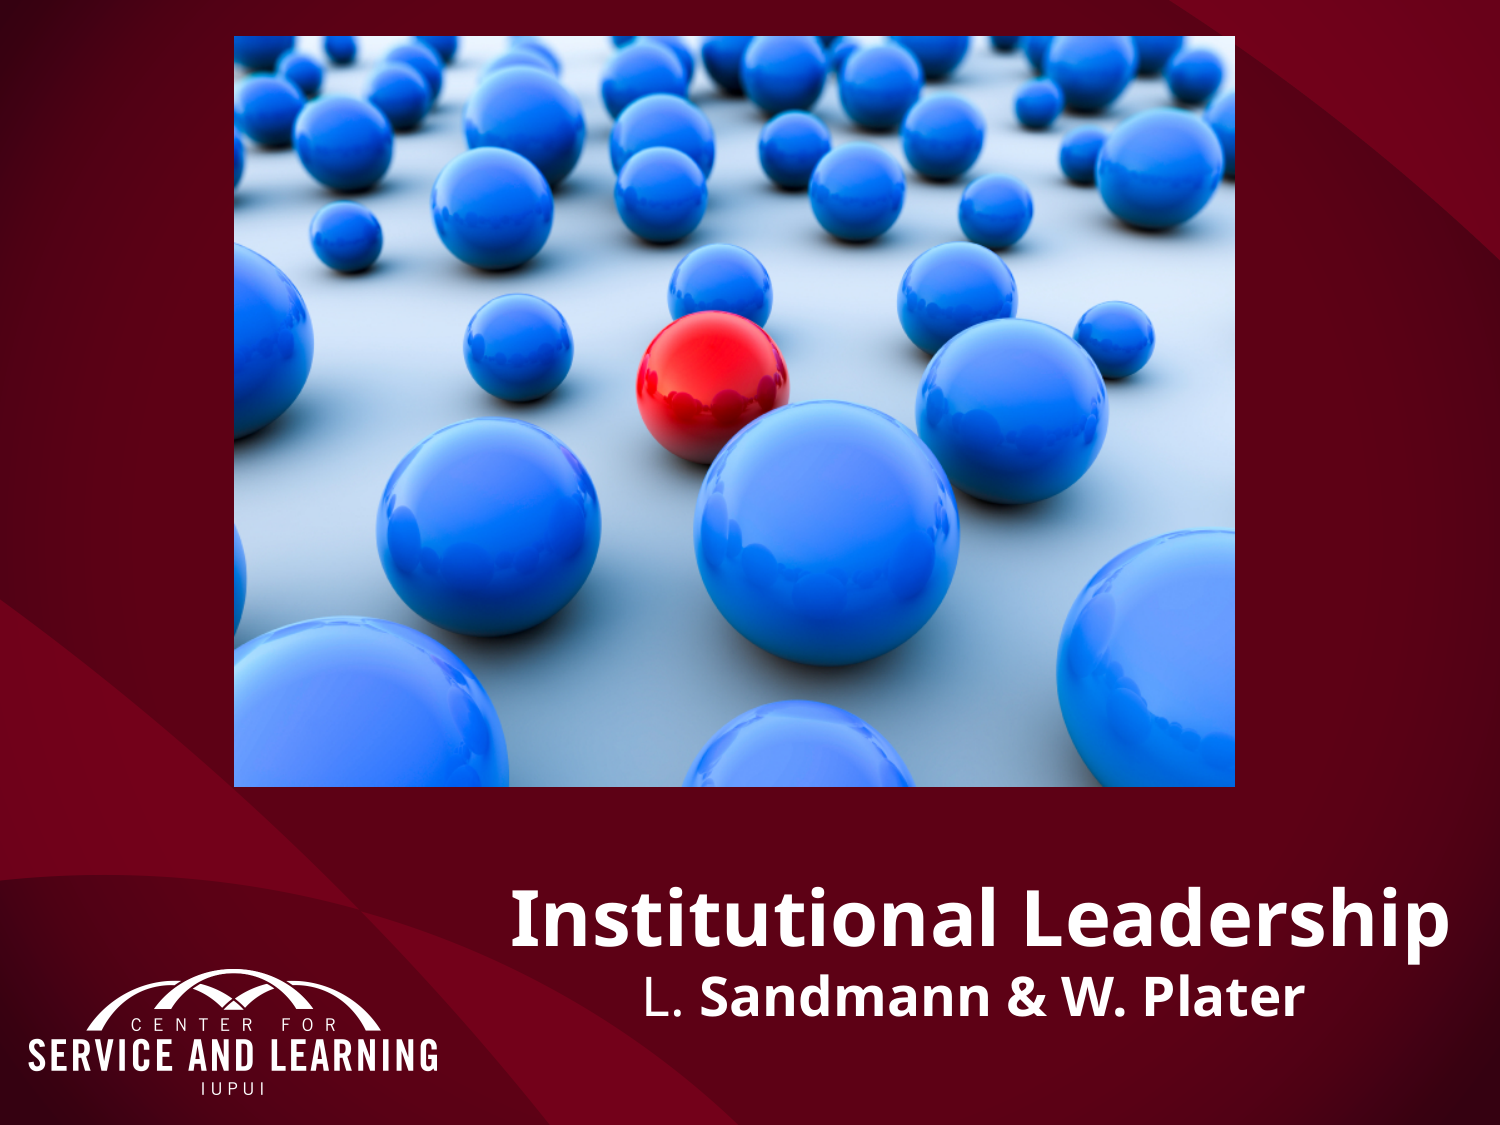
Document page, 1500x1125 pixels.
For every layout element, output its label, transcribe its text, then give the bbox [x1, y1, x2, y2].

picture [0, 0, 1500, 1125]
title Institutional Leadership L. Sandmann & W. Plater [482, 830, 1481, 1066]
